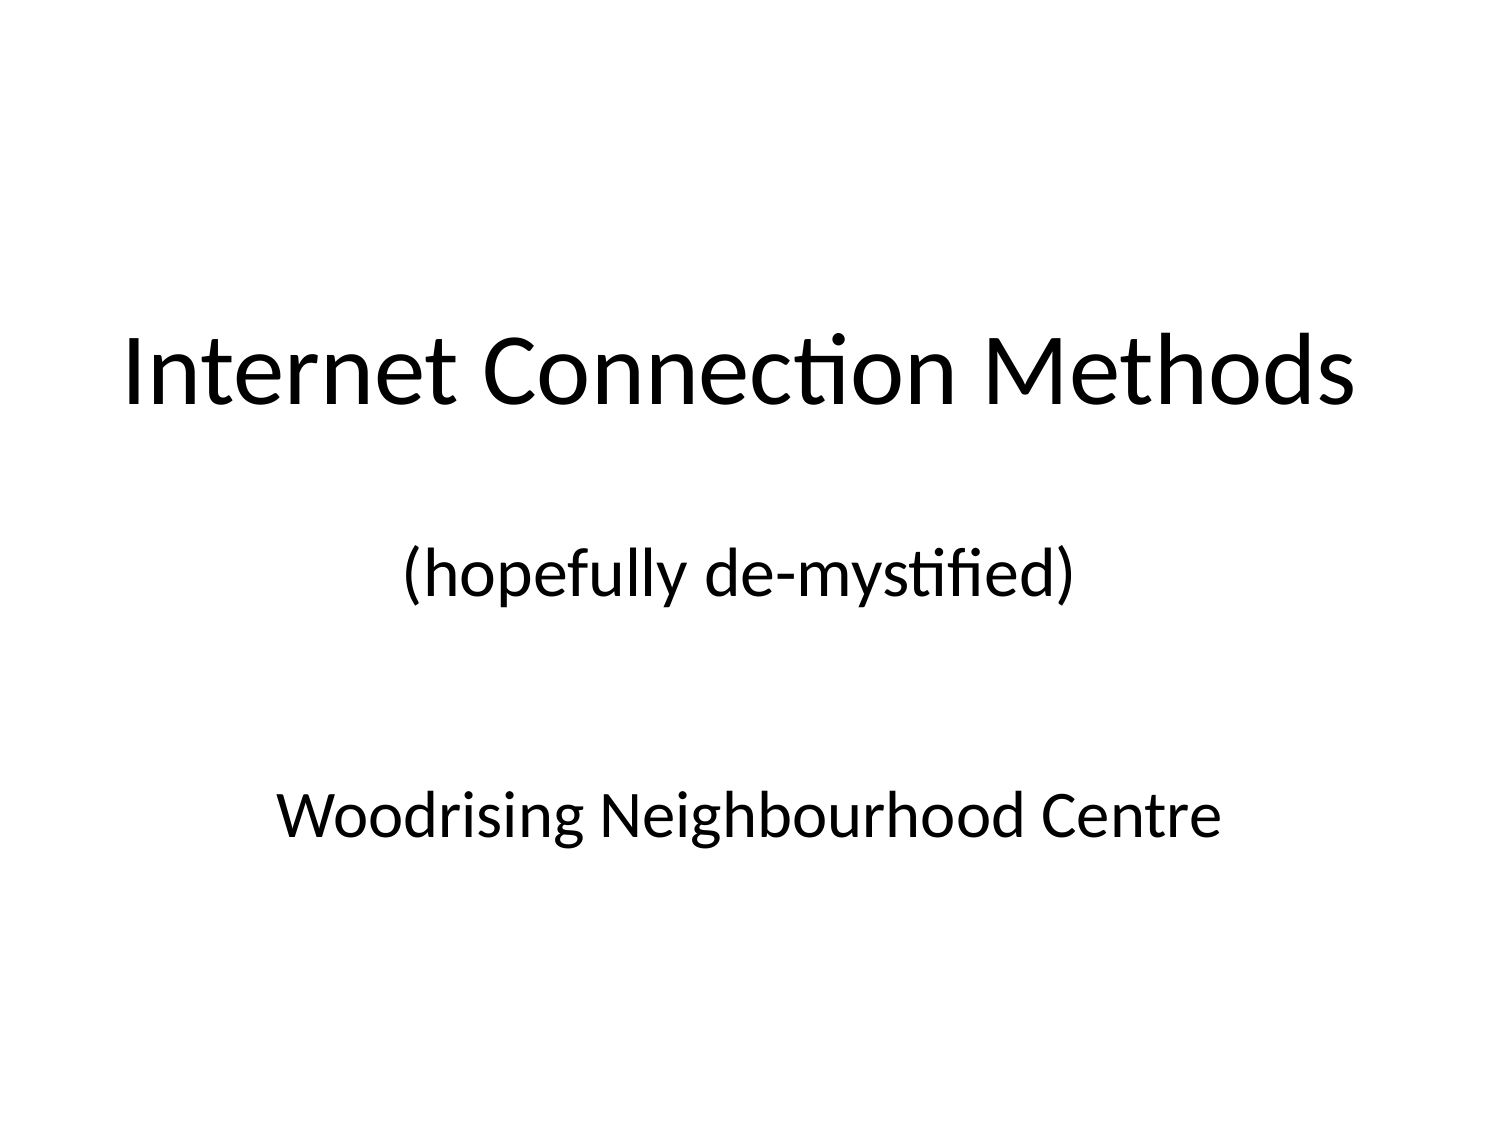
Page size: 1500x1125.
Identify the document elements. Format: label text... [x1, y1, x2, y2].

title Internet Connection Methods (hopefully de-mystified) [64, 290, 1415, 622]
list Woodrising Neighbourhood Centre [75, 763, 1425, 1005]
